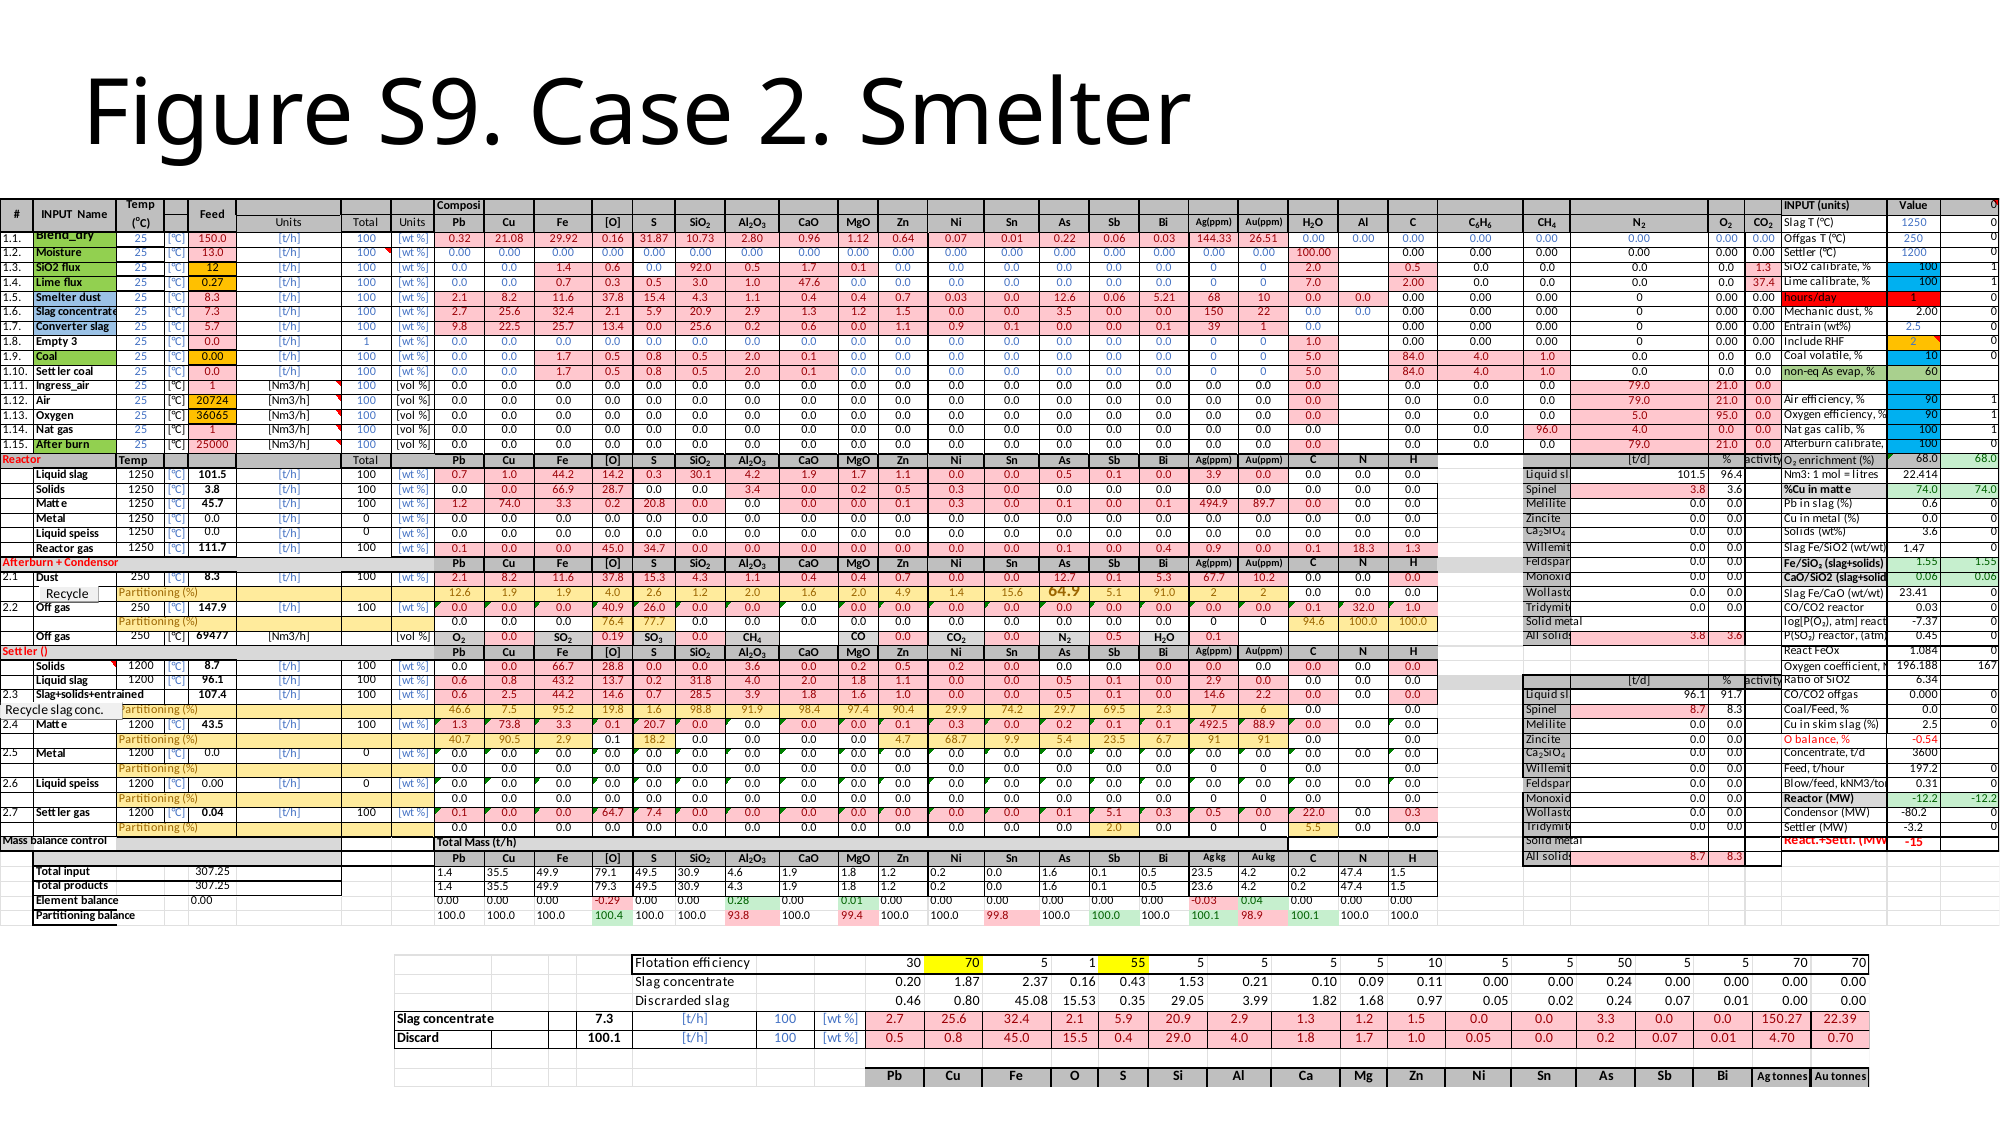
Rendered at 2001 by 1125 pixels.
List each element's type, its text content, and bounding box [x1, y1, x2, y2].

title Figure S9. Case 2. Smelter [67, 5, 1793, 198]
picture [0, 198, 2000, 927]
picture [393, 953, 1871, 1089]
